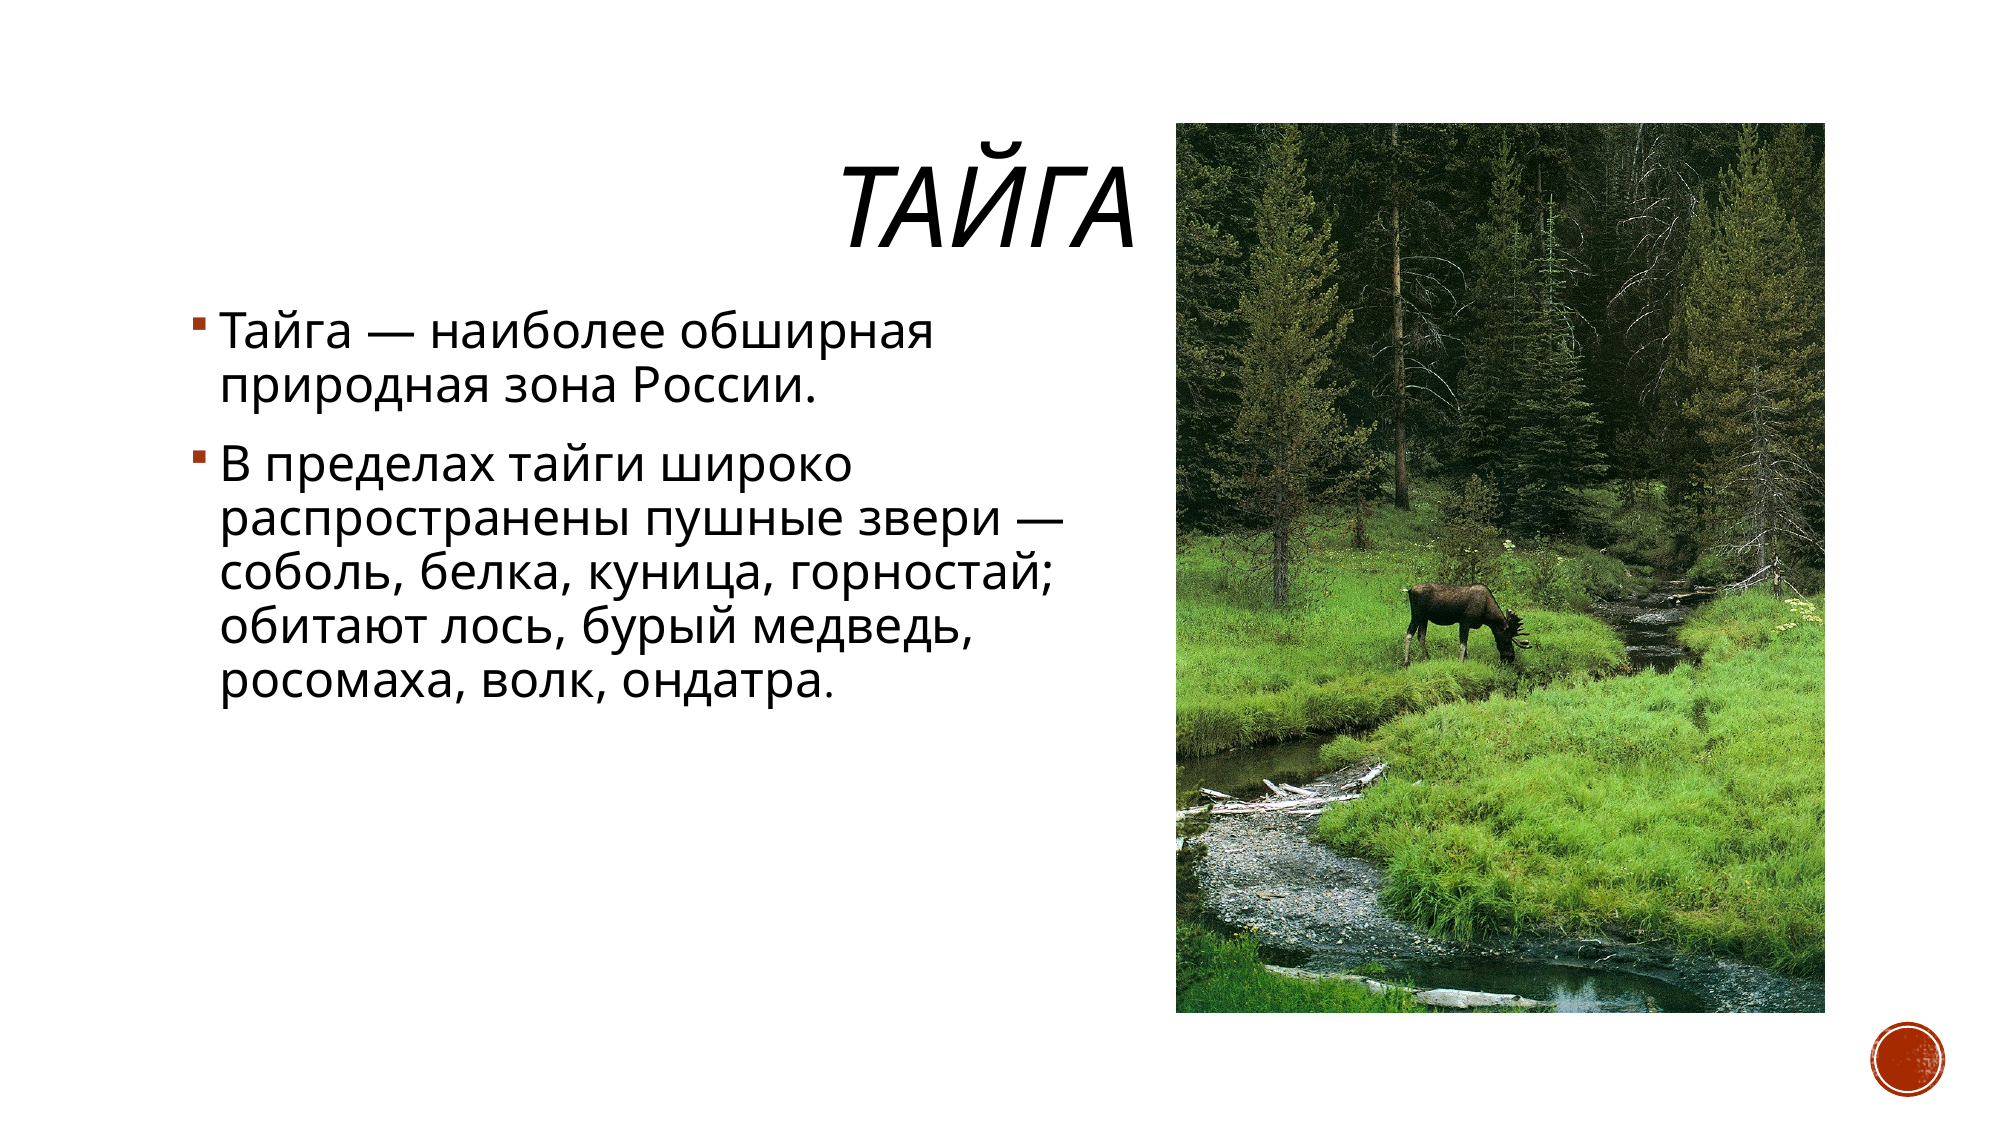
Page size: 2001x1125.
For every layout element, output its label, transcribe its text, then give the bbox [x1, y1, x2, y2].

picture [1176, 123, 1825, 1013]
list Тайга — наиболее обширная природная зона России. В пределах тайги широко распространены пушные звери — соболь, белка, куница, горностай; обитают лось, бурый медведь, росомаха, волк, ондатра. [174, 297, 1089, 963]
title Тайга [175, 79, 1826, 344]
